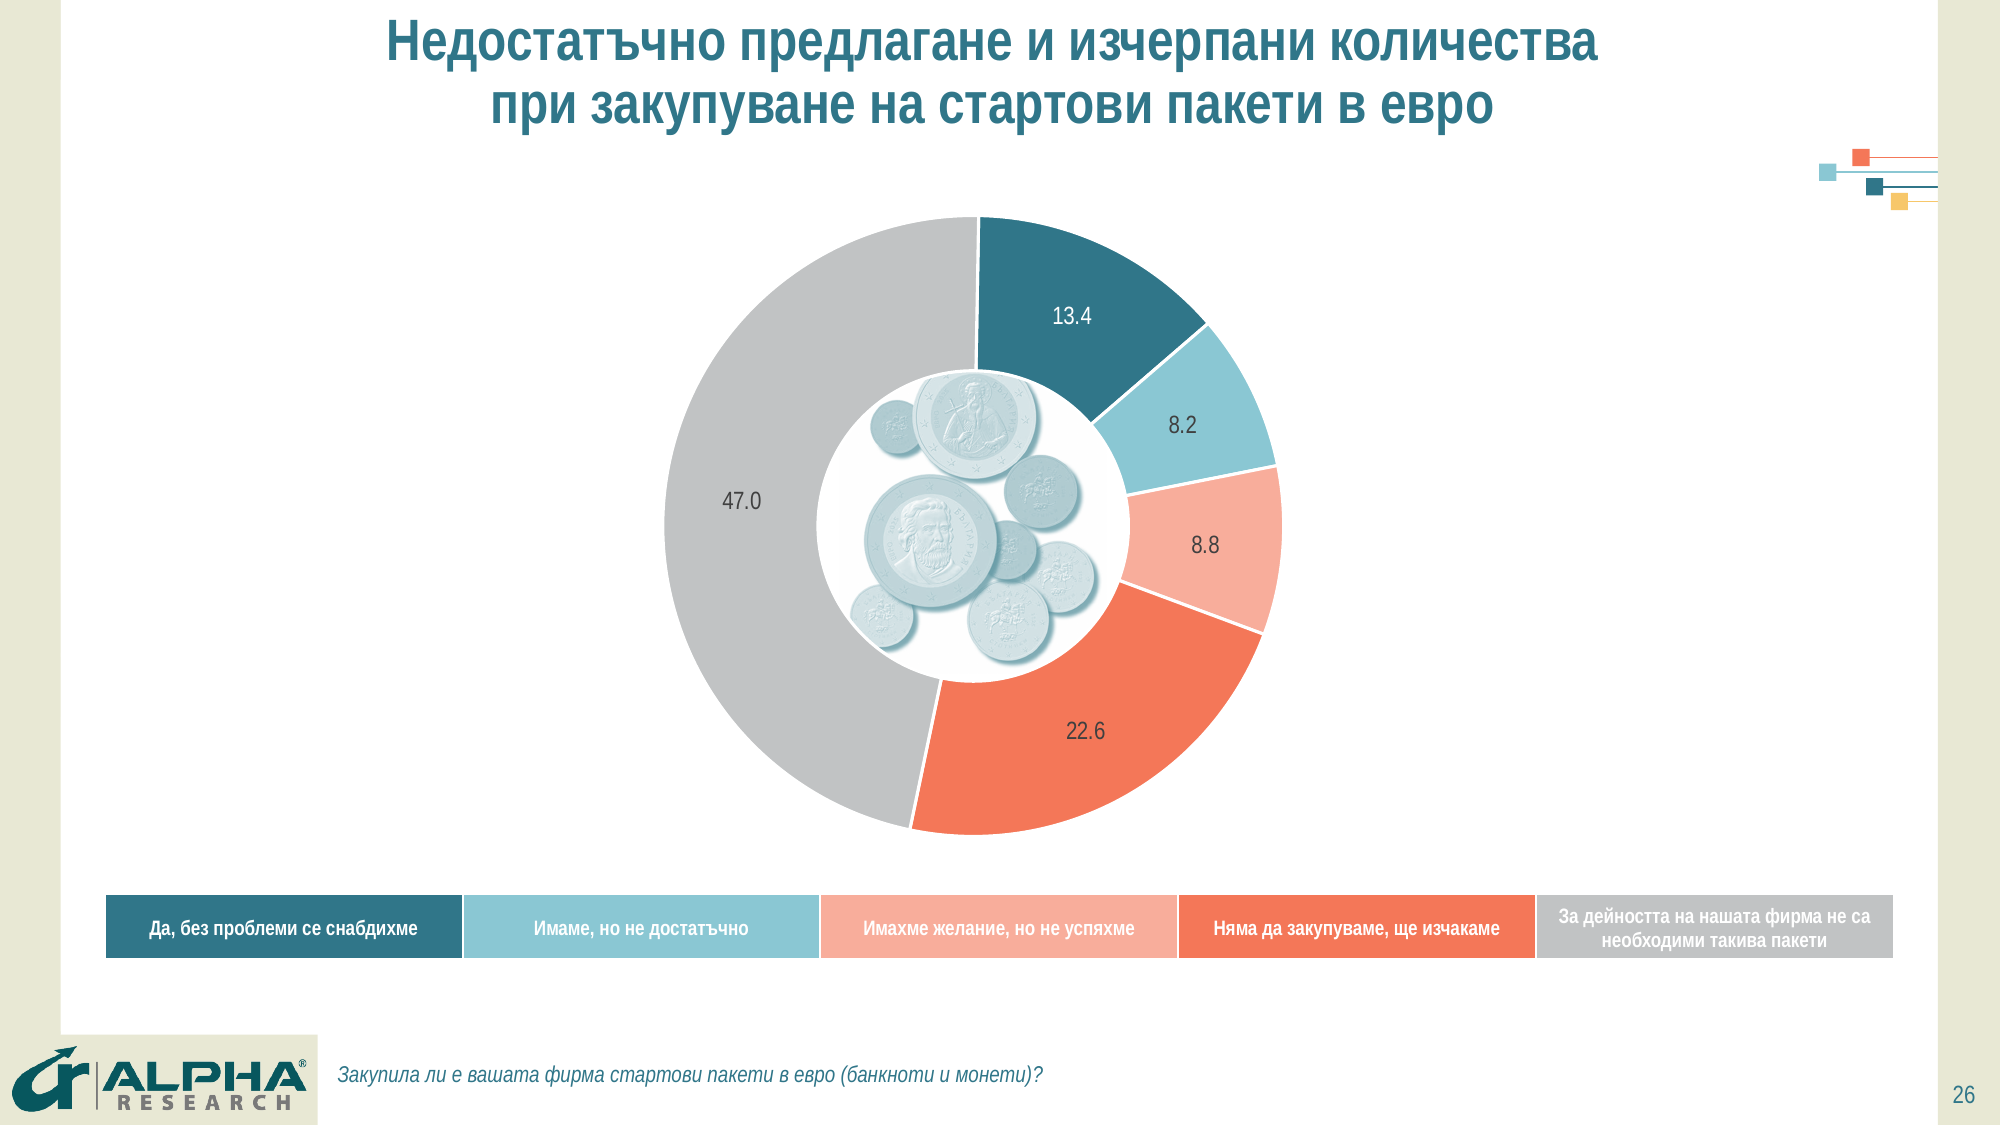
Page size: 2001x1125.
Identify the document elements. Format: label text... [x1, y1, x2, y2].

chart [81, 205, 1887, 1021]
slide_number 26 [1923, 1063, 1991, 1124]
picture [12, 1046, 307, 1112]
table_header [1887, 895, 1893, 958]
title Недостатъчно предлагане и изчерпани количества при закупуване на стартови пакети в евро [75, 12, 1924, 135]
list Закупила ли е вашата фирма стартови пакети в евро (банкноти и монети)? [322, 1055, 1891, 1121]
